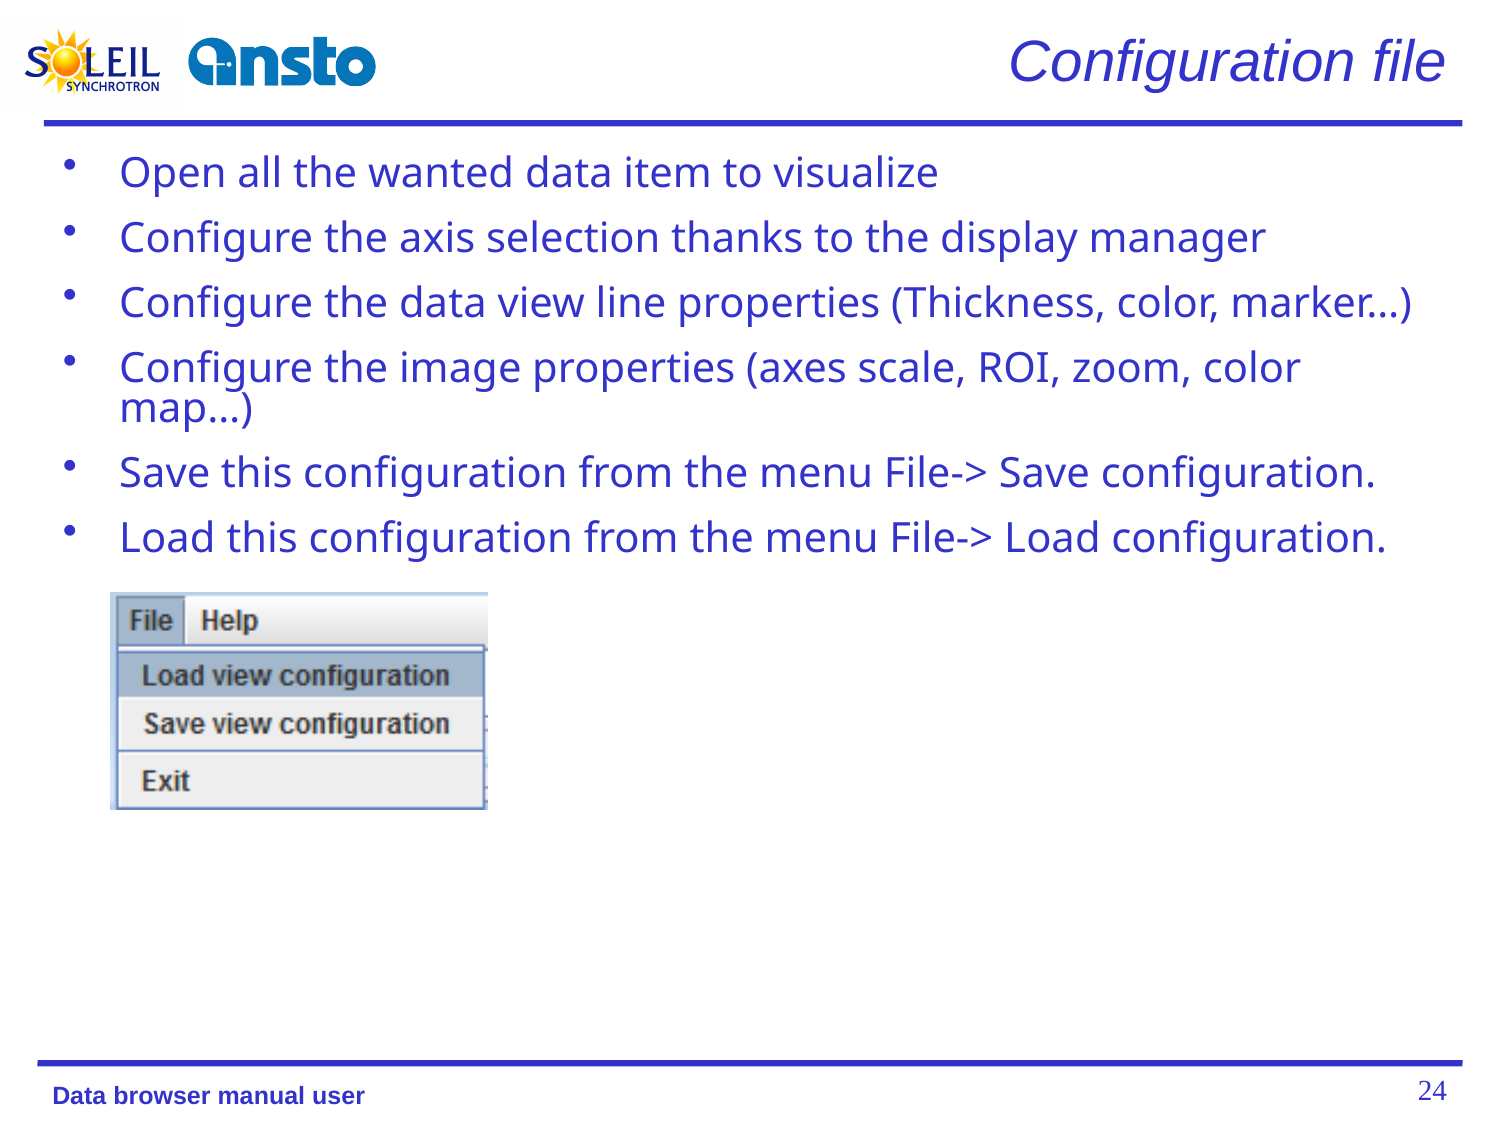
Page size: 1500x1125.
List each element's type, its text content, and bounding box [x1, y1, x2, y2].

slide_number 24 [1119, 1063, 1463, 1118]
picture [110, 592, 488, 810]
picture [186, 36, 237, 86]
list Open all the wanted data item to visualize Configure the axis selection thanks to the display manager Configure the data view line properties (Thickness, color, marker…) Configure the image properties (axes scale, ROI, zoom, color map…) Save this configuration from the menu File-> Save configuration. Load this configuration from the menu File-> Load configuration. [47, 147, 1446, 565]
title Configuration file [237, 10, 1463, 106]
